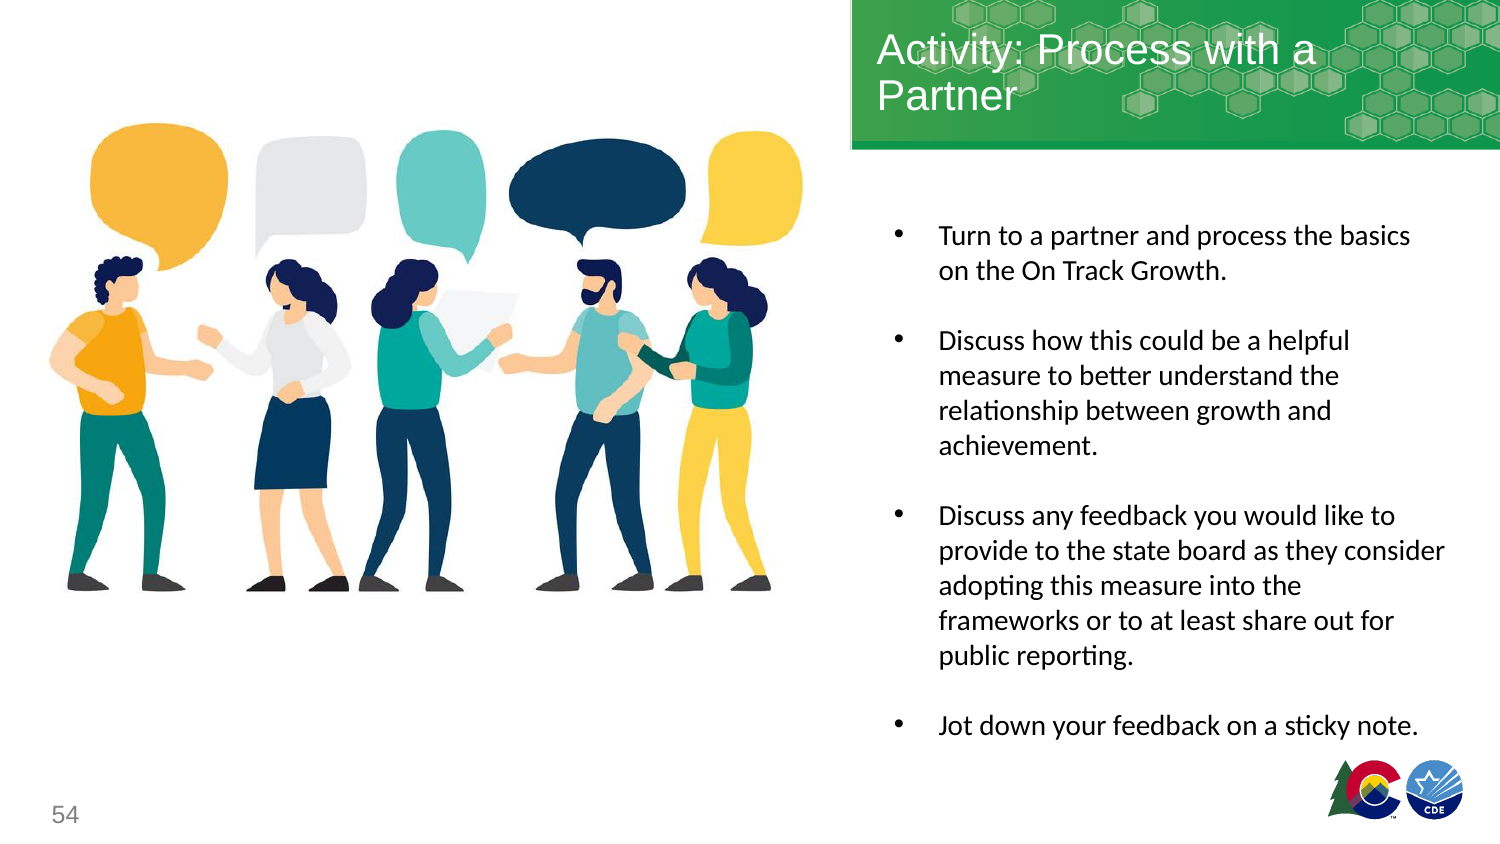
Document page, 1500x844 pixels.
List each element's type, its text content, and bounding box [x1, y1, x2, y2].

slide_number 54 [36, 790, 375, 836]
picture [1327, 759, 1463, 820]
title Activity: Process with a Partner [876, 27, 1463, 121]
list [0, 0, 851, 635]
text_box Turn to a partner and process the basics on the On Track Growth. Discuss how this could be a helpful measure to better understand the relationship between growth and achievement. Discuss any feedback you would like to provide to the state board as they consider adopting this measure into the frameworks or to at least share out for public reporting. Jot down your feedback on a sticky note. [876, 208, 1463, 749]
picture [852, 0, 1500, 150]
